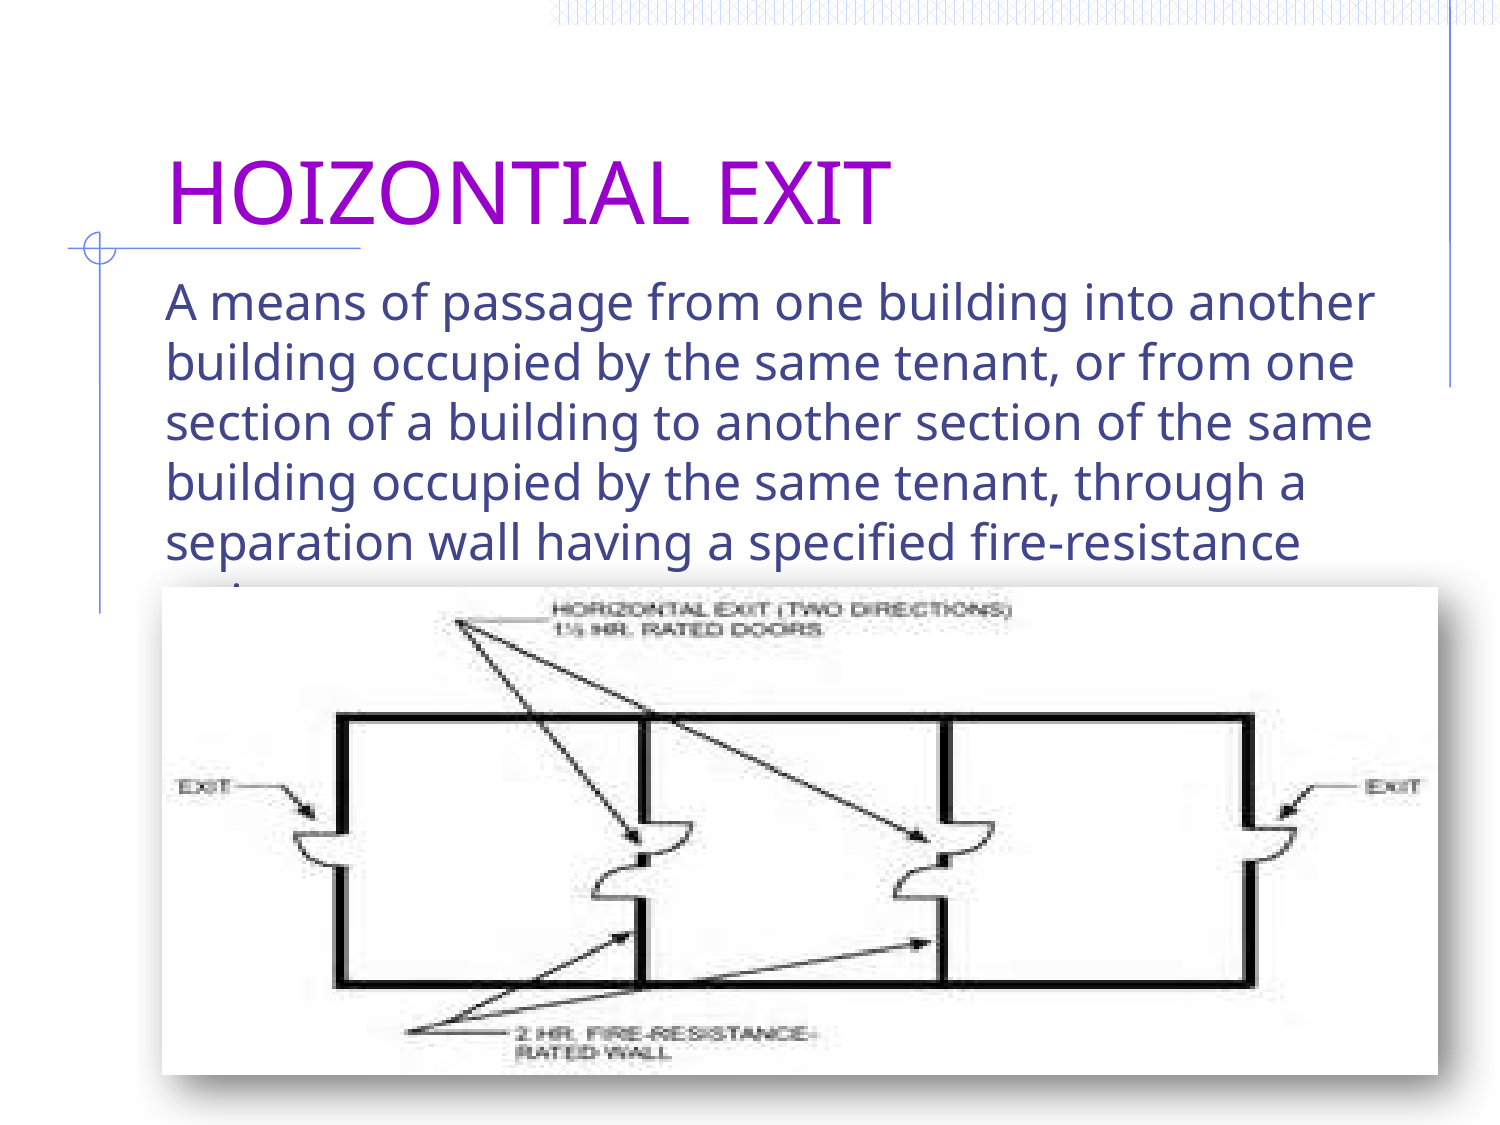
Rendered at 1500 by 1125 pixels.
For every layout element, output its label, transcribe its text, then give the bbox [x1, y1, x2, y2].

list HOIZONTIAL EXIT [150, 99, 913, 250]
picture [162, 587, 1438, 1076]
list A means of passage from one building into another building occupied by the same tenant, or from one section of a building to another section of the same building occupied by the same tenant, through a separation wall having a specified fire-resistance rating [150, 262, 1425, 575]
